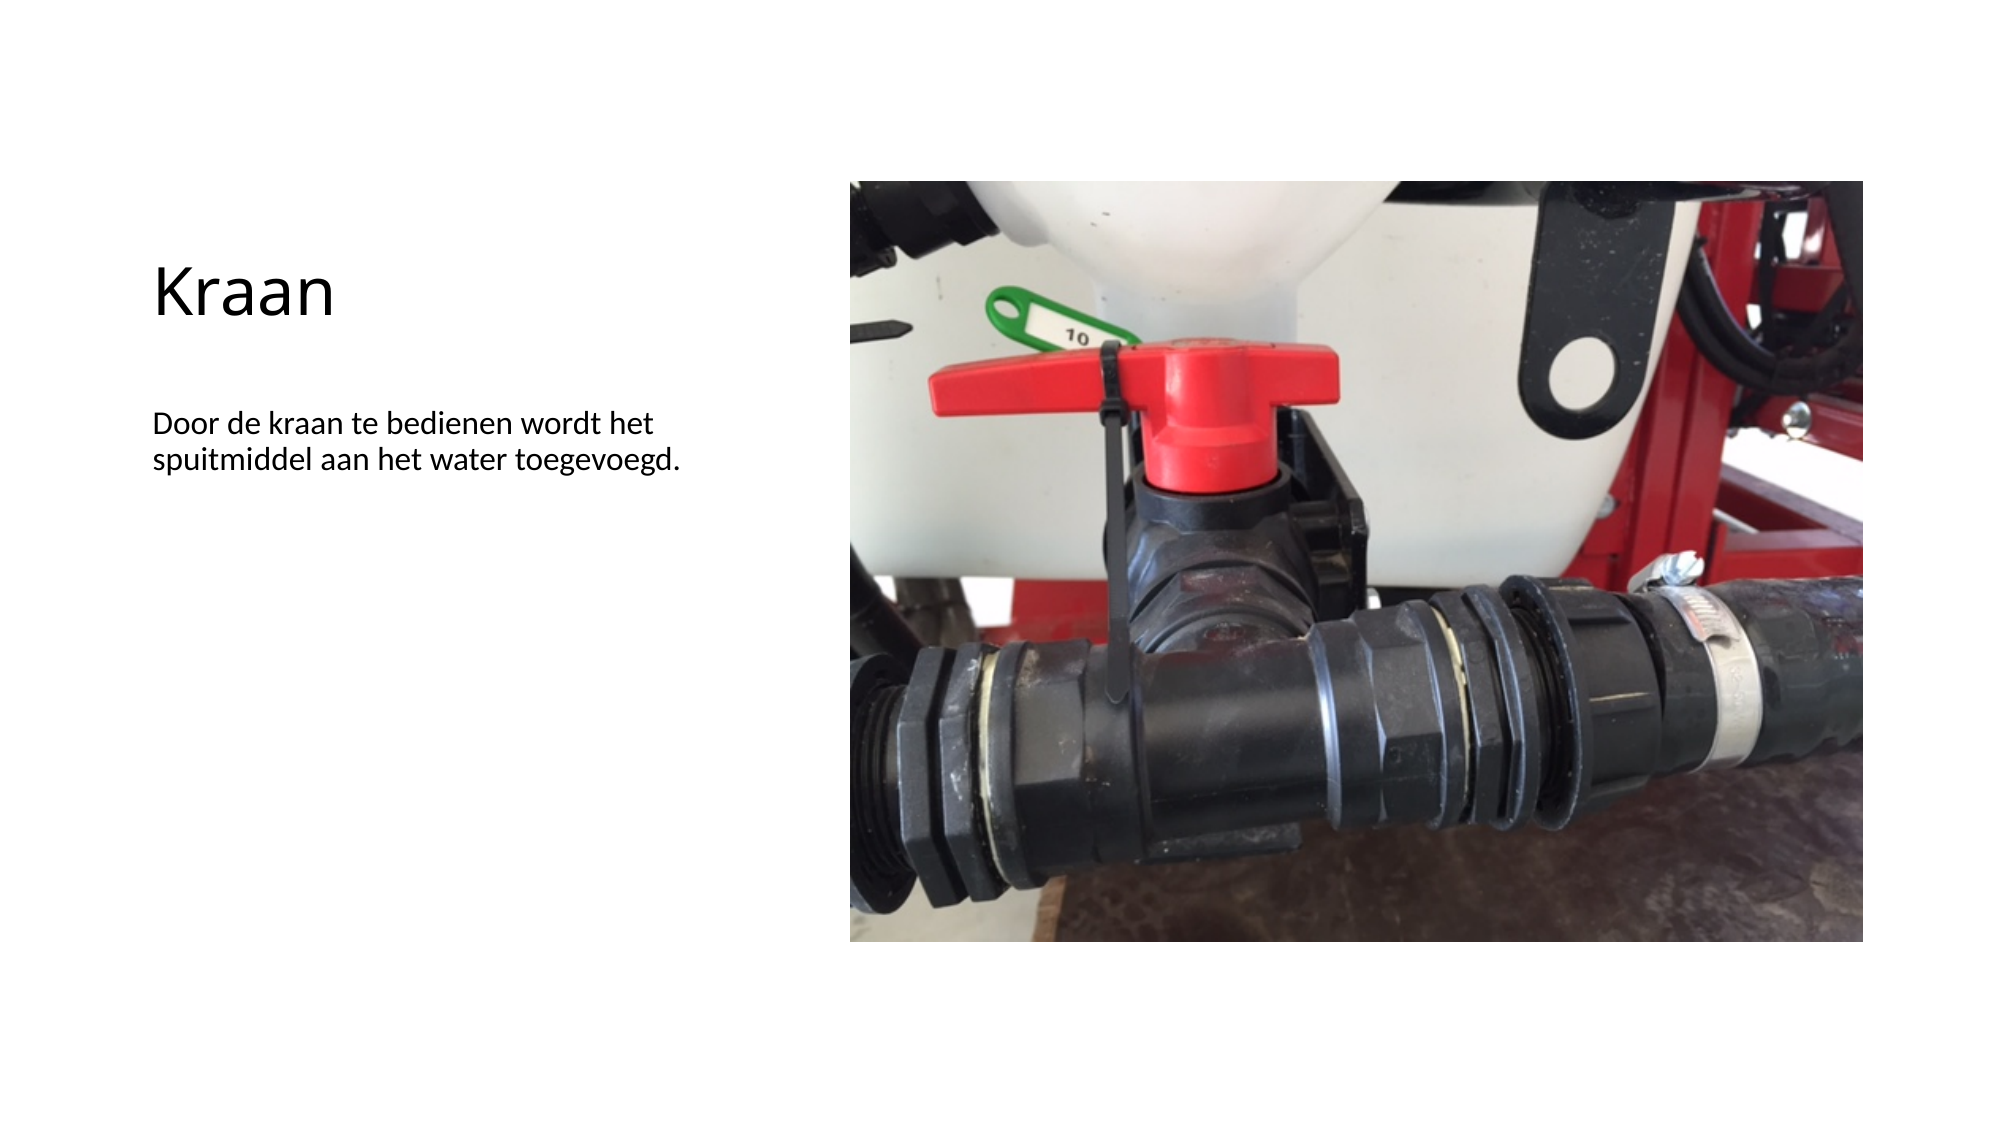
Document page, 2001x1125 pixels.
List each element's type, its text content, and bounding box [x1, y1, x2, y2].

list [850, 181, 1863, 942]
list Door de kraan te bedienen wordt het spuitmiddel aan het water toegevoegd. [137, 337, 783, 963]
title Kraan [137, 75, 783, 337]
